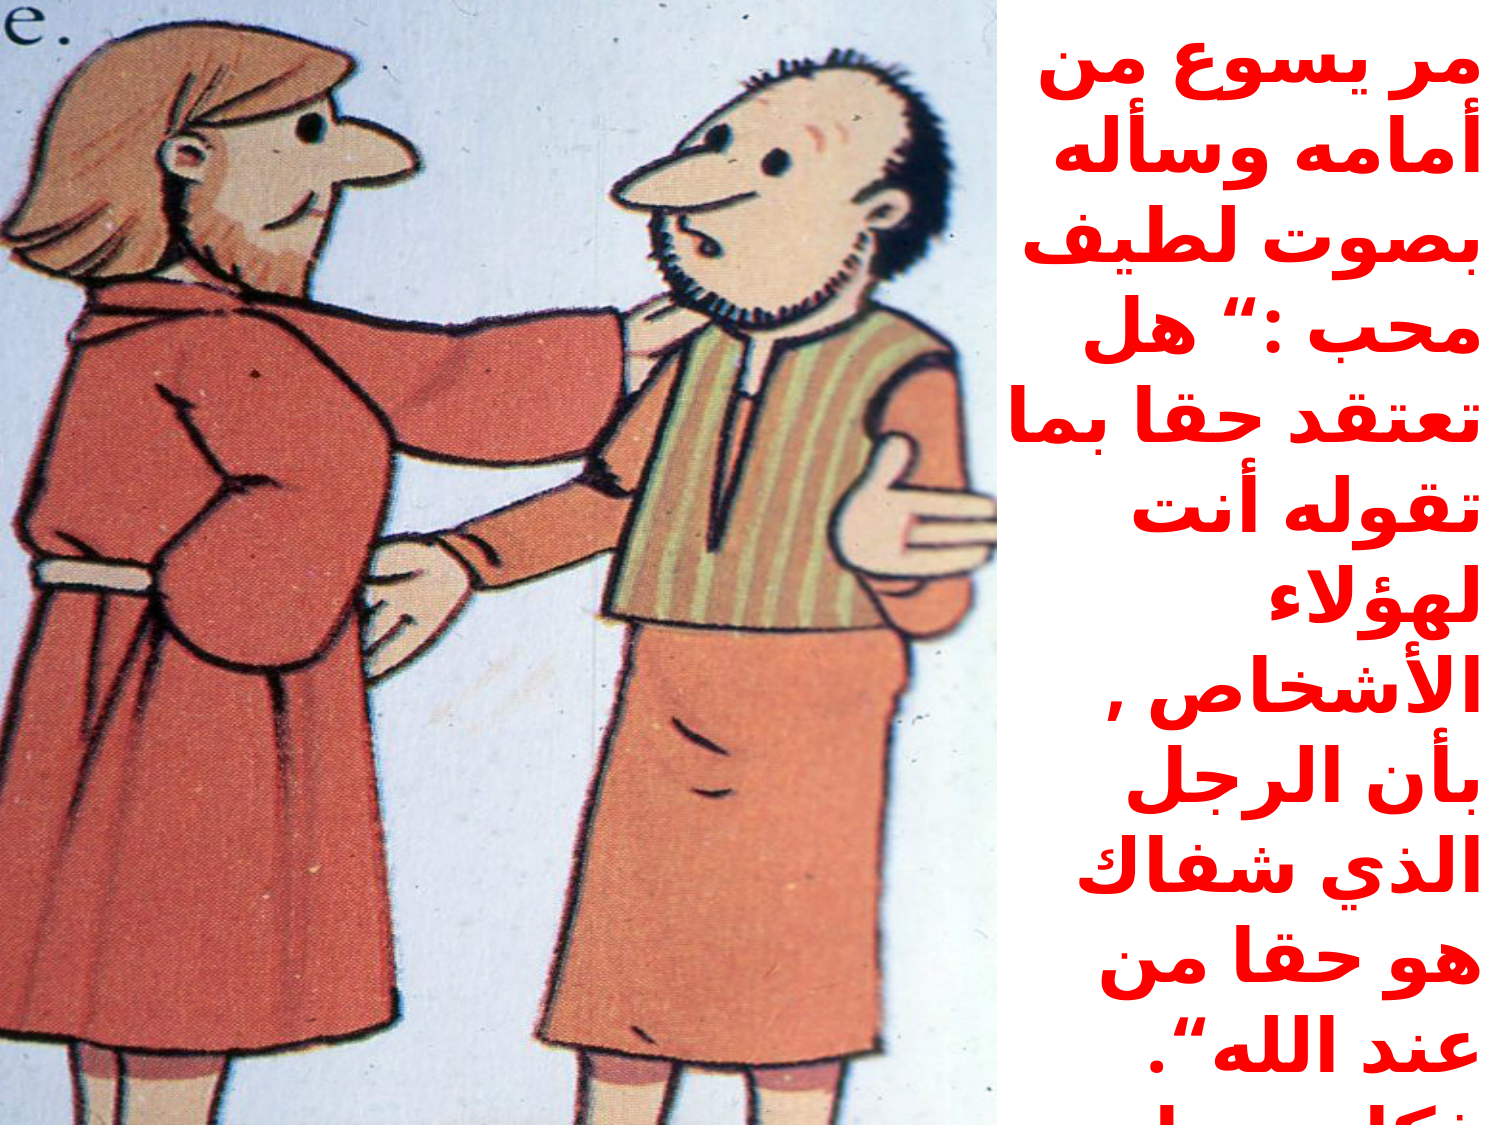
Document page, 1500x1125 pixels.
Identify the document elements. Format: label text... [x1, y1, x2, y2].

text_box مر يسوع من أمامه وسأله بصوت لطيف محب :“ هل تعتقد حقا بما تقوله أنت لهؤلاء الأشخاص , بأن الرجل الذي شفاك هو حقا من عند الله“. فكان جواب أبتر:“ نعم أؤمن ولكن هل تعرف أنت أين أستطيع أن أجده“؟. [998, 0, 1500, 1125]
picture [0, 0, 997, 1125]
